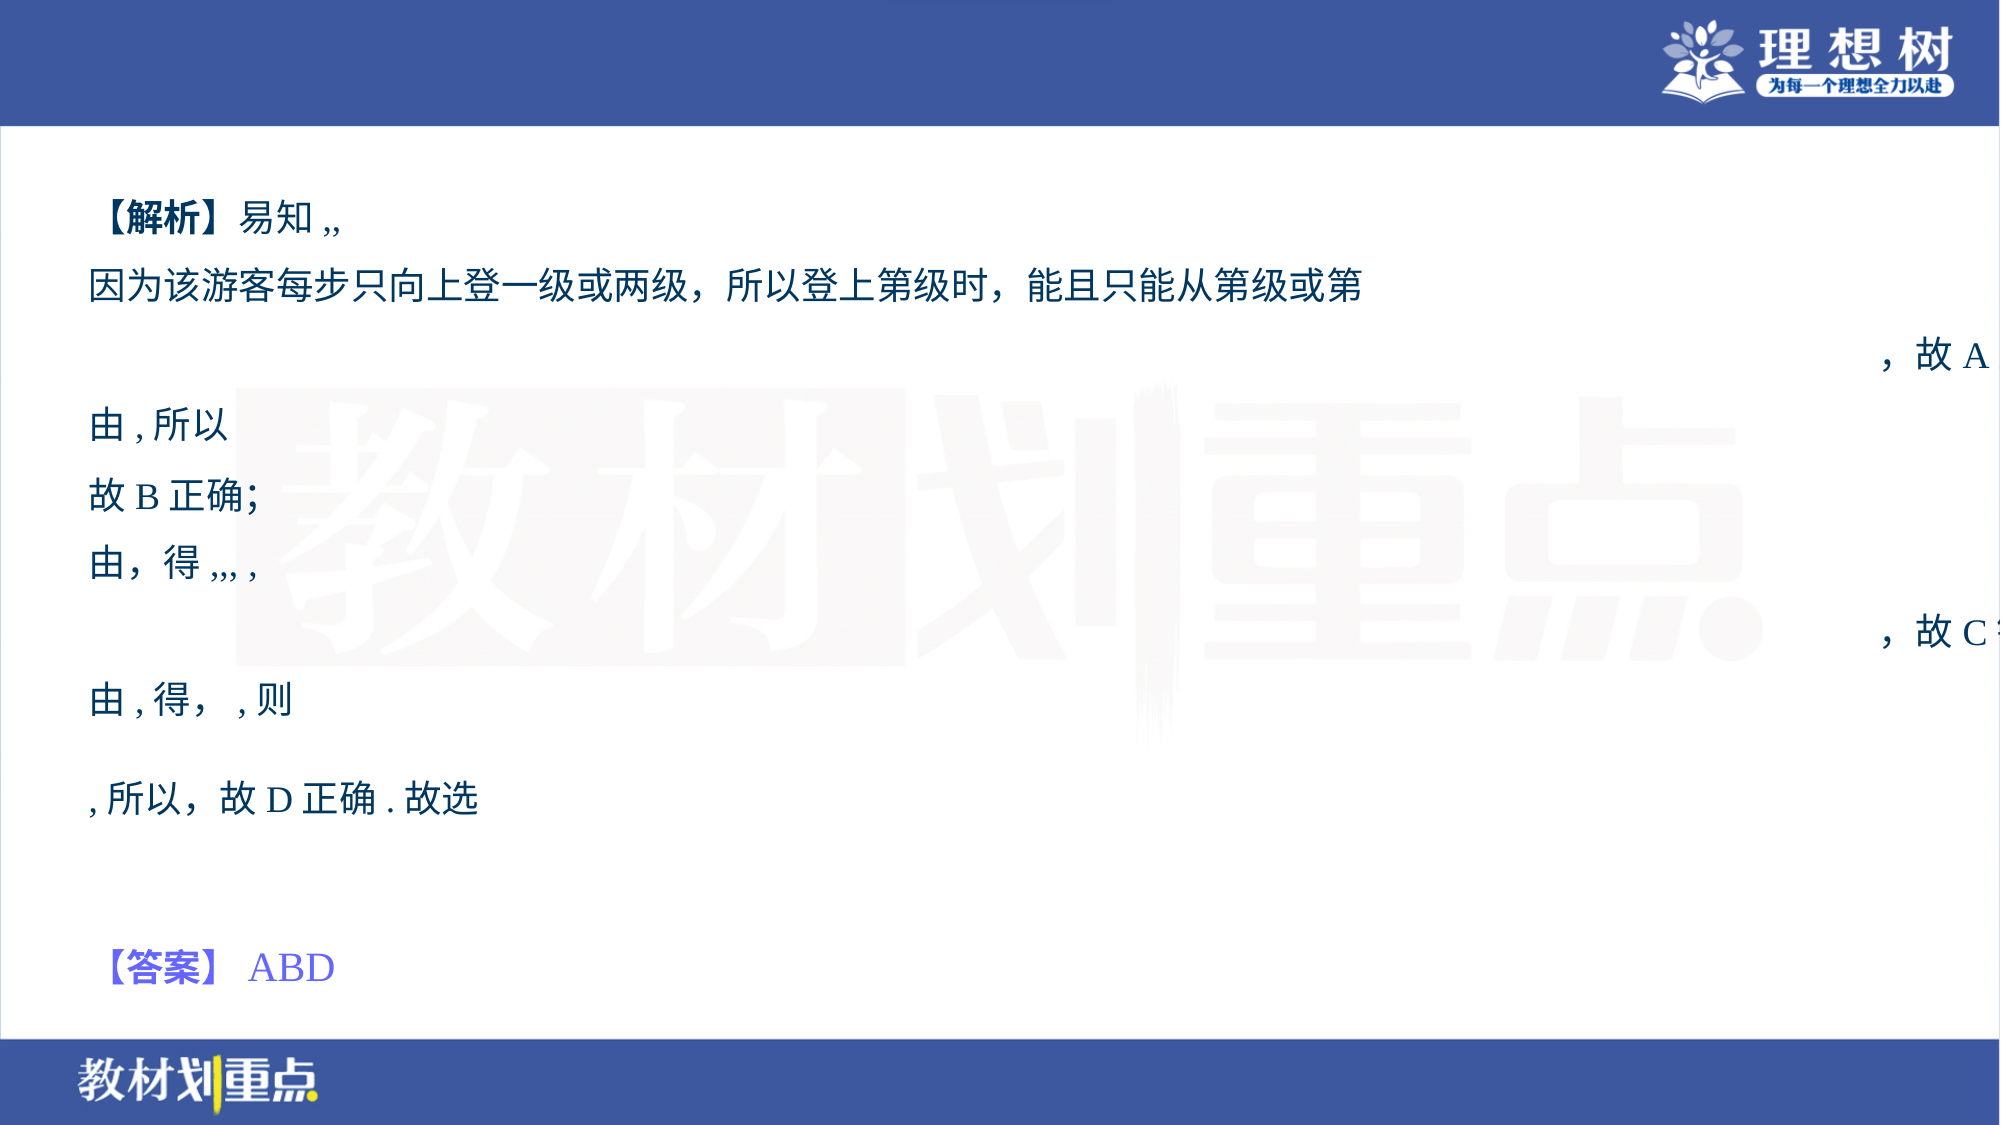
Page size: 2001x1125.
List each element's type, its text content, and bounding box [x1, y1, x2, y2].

picture [0, 0, 2000, 1125]
text_box 【答案】ABD [88, 915, 1911, 983]
